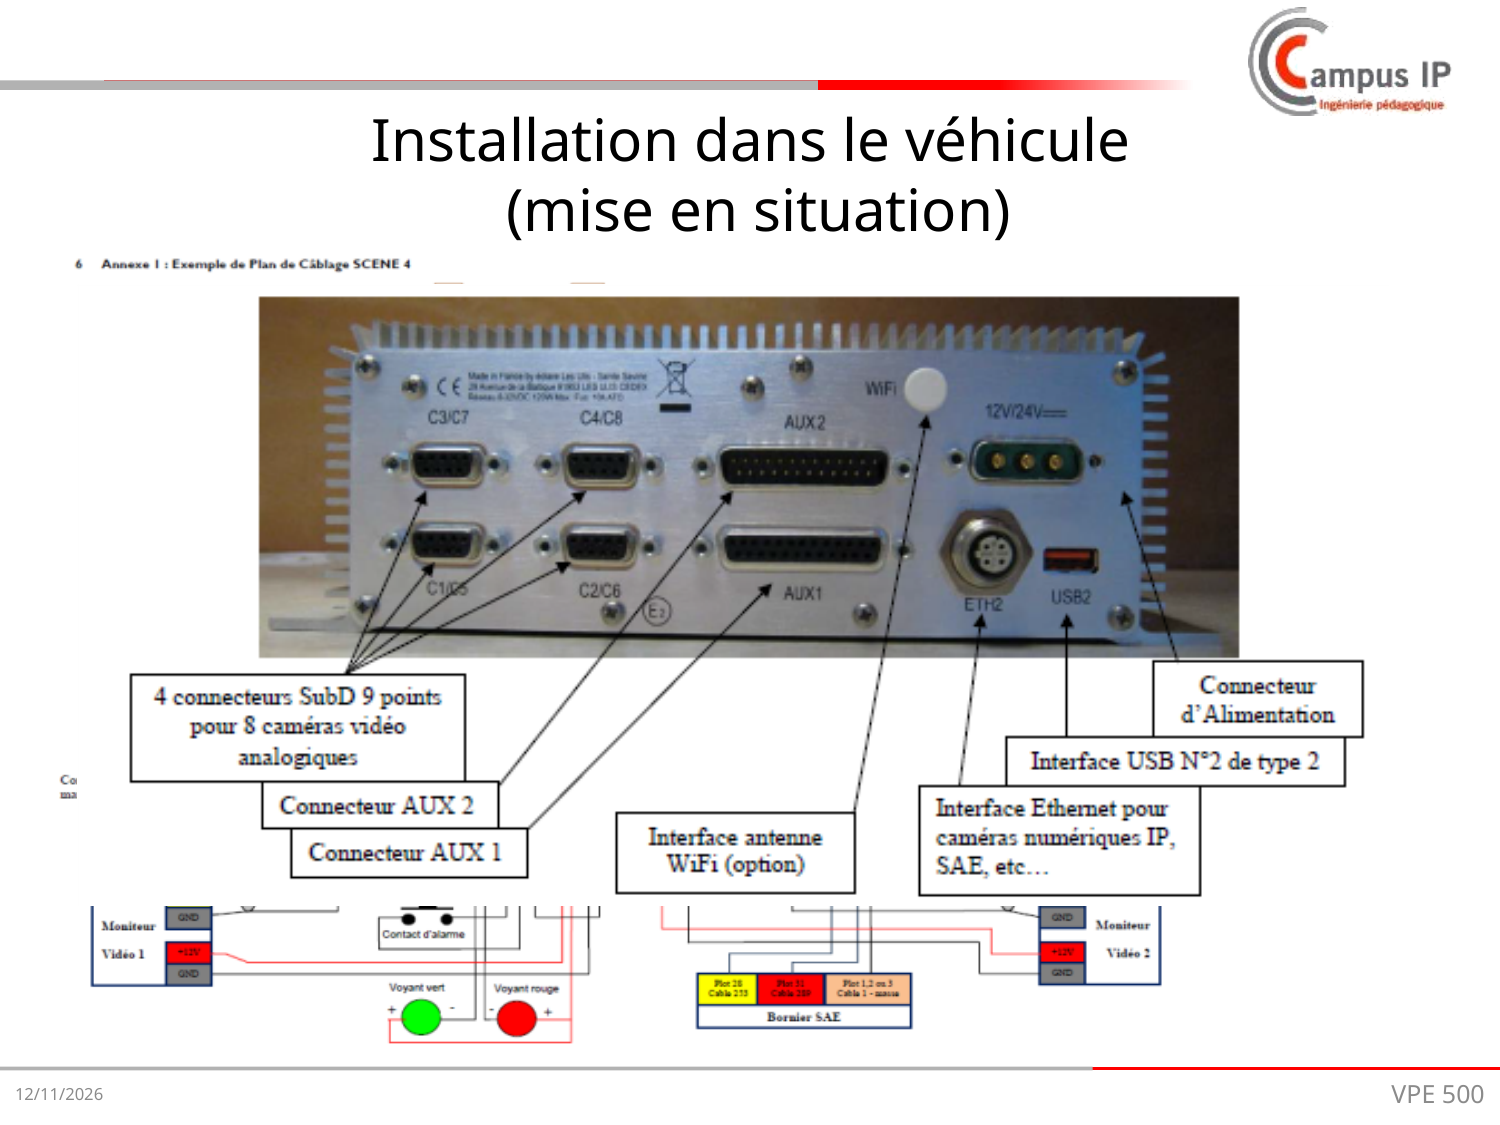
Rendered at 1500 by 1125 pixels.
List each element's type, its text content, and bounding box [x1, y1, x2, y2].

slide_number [0, 1065, 350, 1125]
picture [8, 247, 1451, 1053]
footer VPE 500 [1025, 1065, 1500, 1125]
title Installation dans le véhicule (mise en situation) [83, 78, 1434, 246]
picture [1248, 7, 1474, 116]
